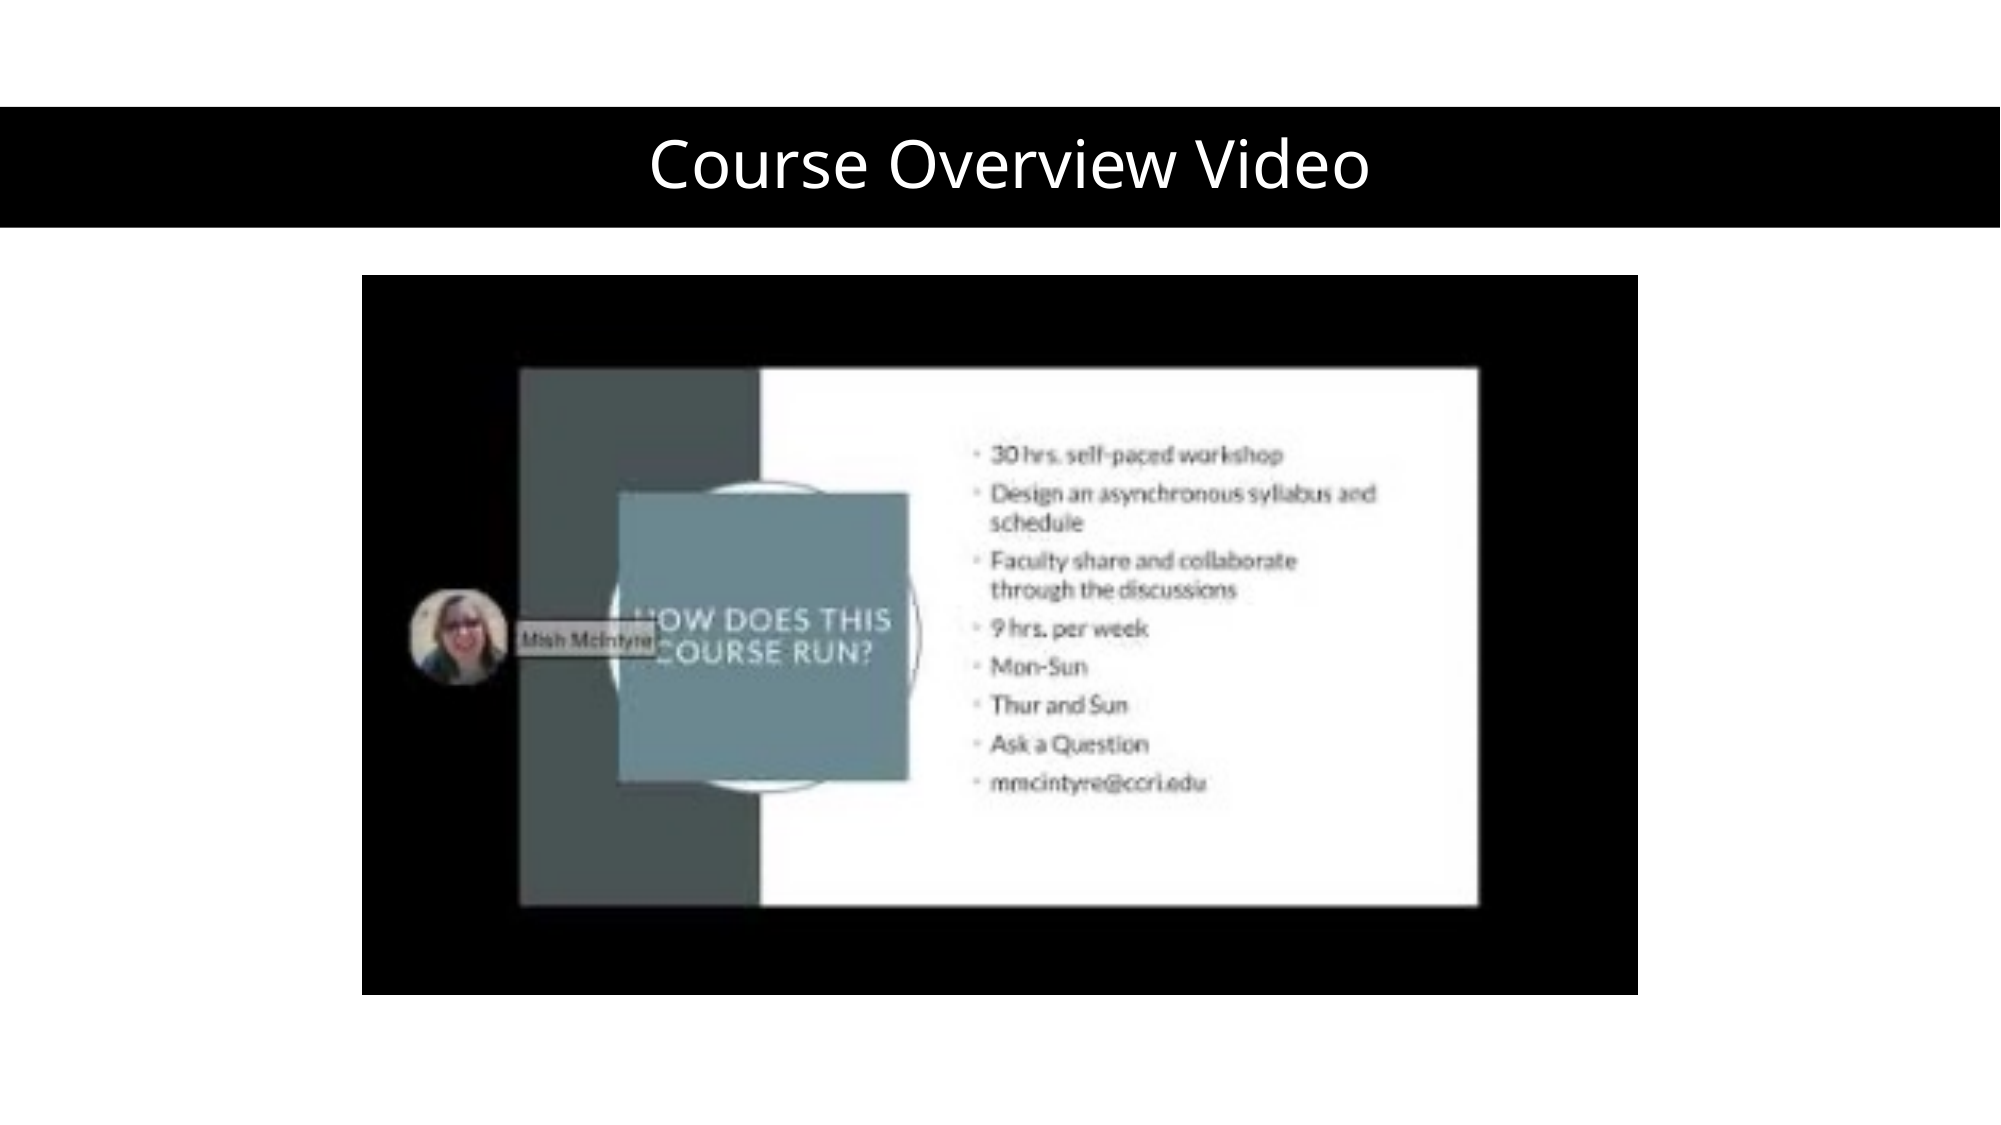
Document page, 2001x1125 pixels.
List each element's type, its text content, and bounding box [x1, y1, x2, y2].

title Course Overview Video [91, 105, 1931, 228]
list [361, 274, 1638, 996]
text_box [0, 106, 2000, 229]
